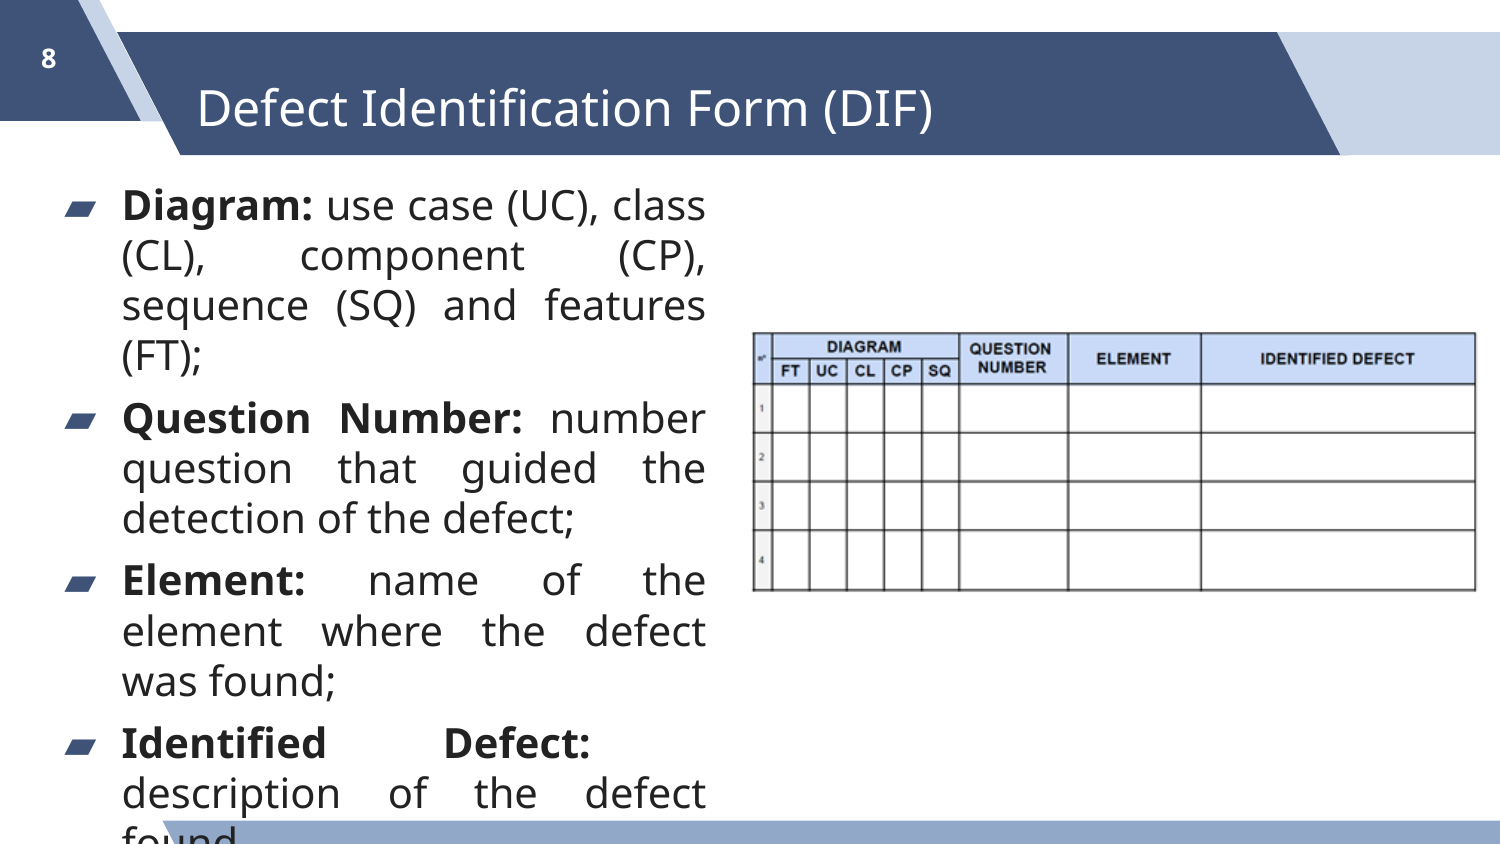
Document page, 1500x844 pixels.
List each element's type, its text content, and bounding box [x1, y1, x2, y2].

list Diagram: use case (UC), class (CL), component (CP), sequence (SQ) and features (FT); Question Number: number question that guided the detection of the defect; Element: name of the element where the defect was found; Identified Defect: description of the defect found. [31, 164, 722, 725]
picture [749, 325, 1479, 601]
title Defect Identification Form (DIF) [181, 45, 1285, 169]
slide_number ‹#› [0, 0, 98, 121]
